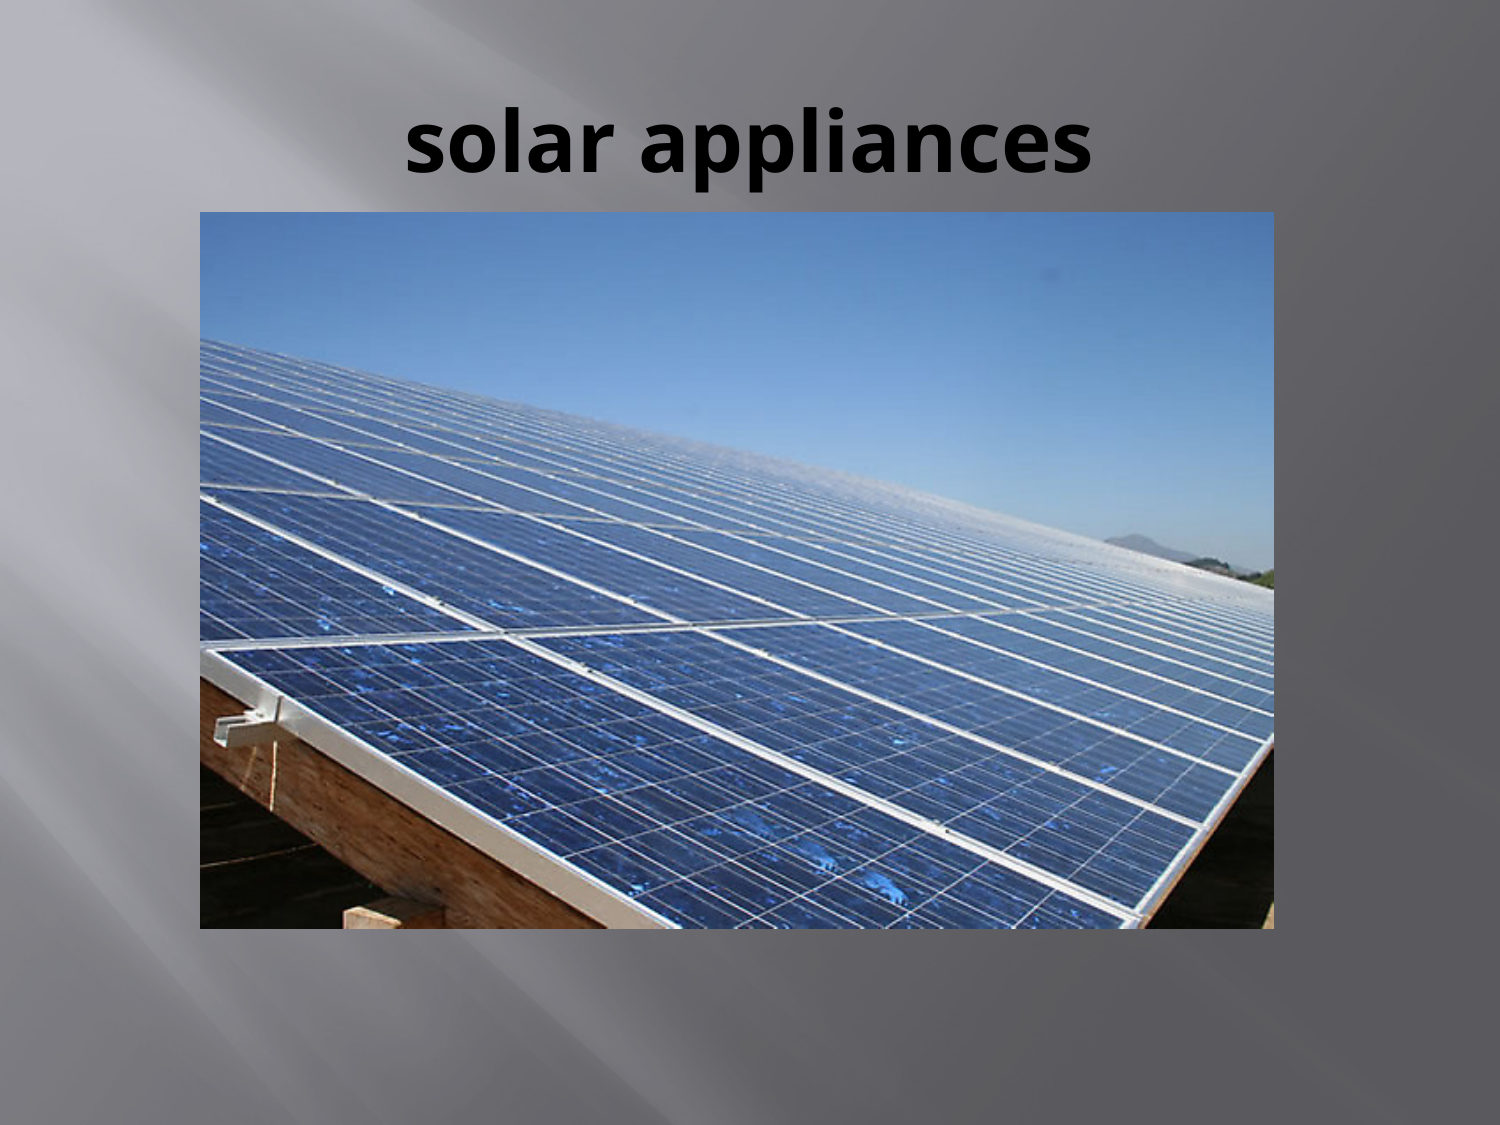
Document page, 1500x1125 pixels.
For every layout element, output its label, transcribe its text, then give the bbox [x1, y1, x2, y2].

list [199, 212, 1275, 929]
title solar appliances [75, 45, 1425, 233]
